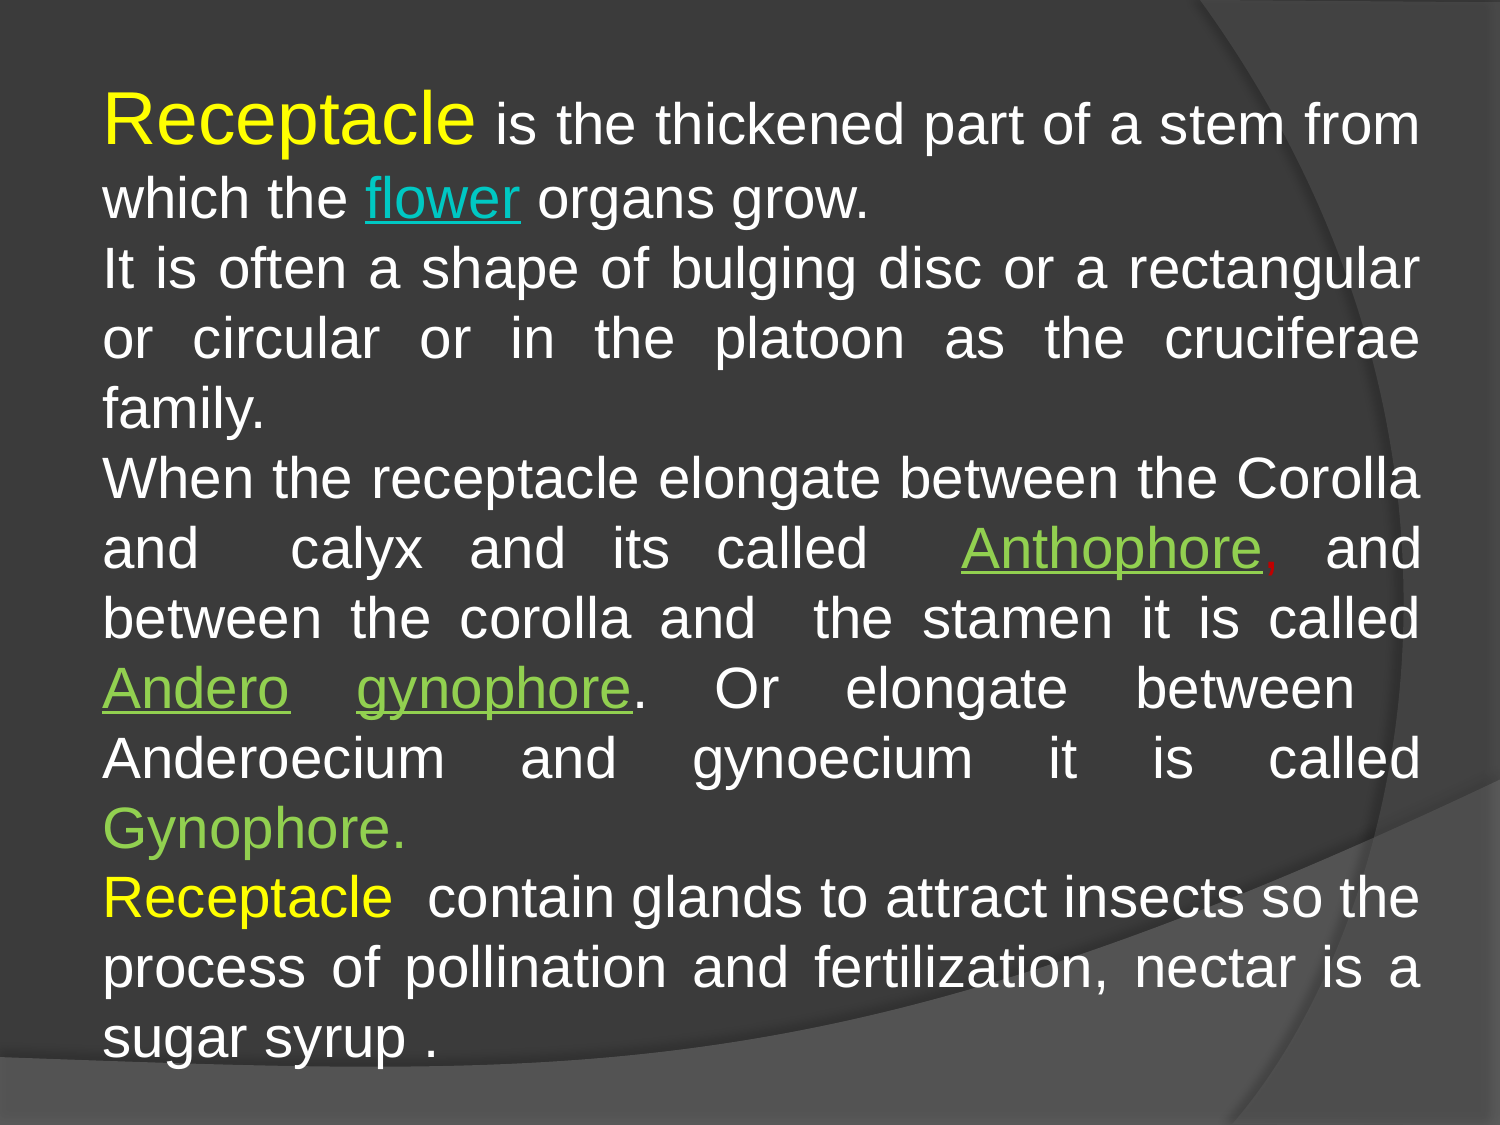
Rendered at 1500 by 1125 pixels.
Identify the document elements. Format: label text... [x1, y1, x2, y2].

text_box Receptacle is the thickened part of a stem from which the flower organs grow. It is often a shape of bulging disc or a rectangular or circular or in the platoon as the cruciferae family. When the receptacle elongate between the Corolla and calyx and its called Anthophore, and between the corolla and the stamen it is called Andero gynophore. Or elongate between Anderoecium and gynoecium it is called Gynophore. Receptacle contain glands to attract insects so the process of pollination and fertilization, nectar is a sugar syrup . [87, 62, 1438, 1077]
